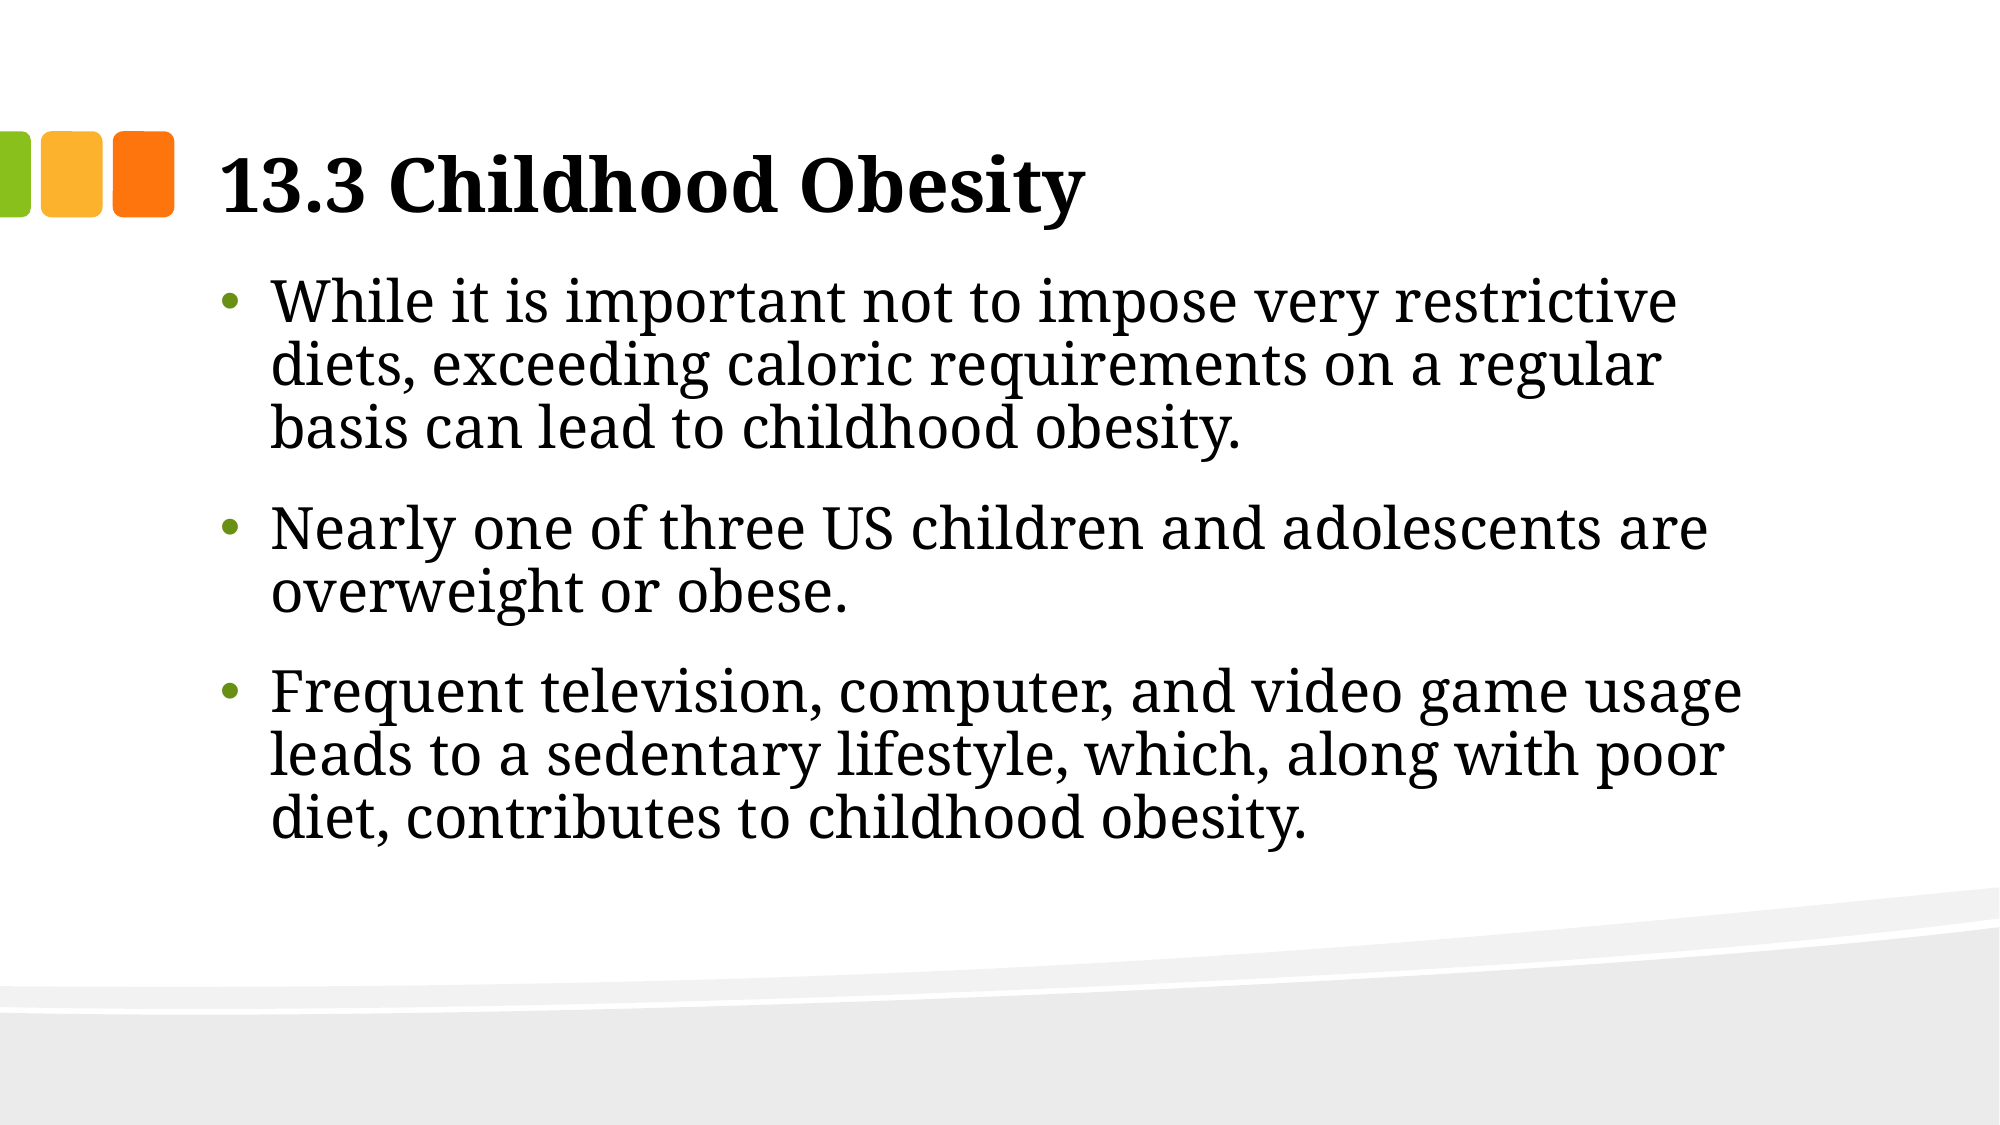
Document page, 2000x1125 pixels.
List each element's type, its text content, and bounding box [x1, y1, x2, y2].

title 13.3 Childhood Obesity [199, 24, 1800, 238]
list While it is important not to impose very restrictive diets, exceeding caloric requirements on a regular basis can lead to childhood obesity. Nearly one of three US children and adolescents are overweight or obese. Frequent television, computer, and video game usage leads to a sedentary lifestyle, which, along with poor diet, contributes to childhood obesity. [199, 262, 1800, 1013]
